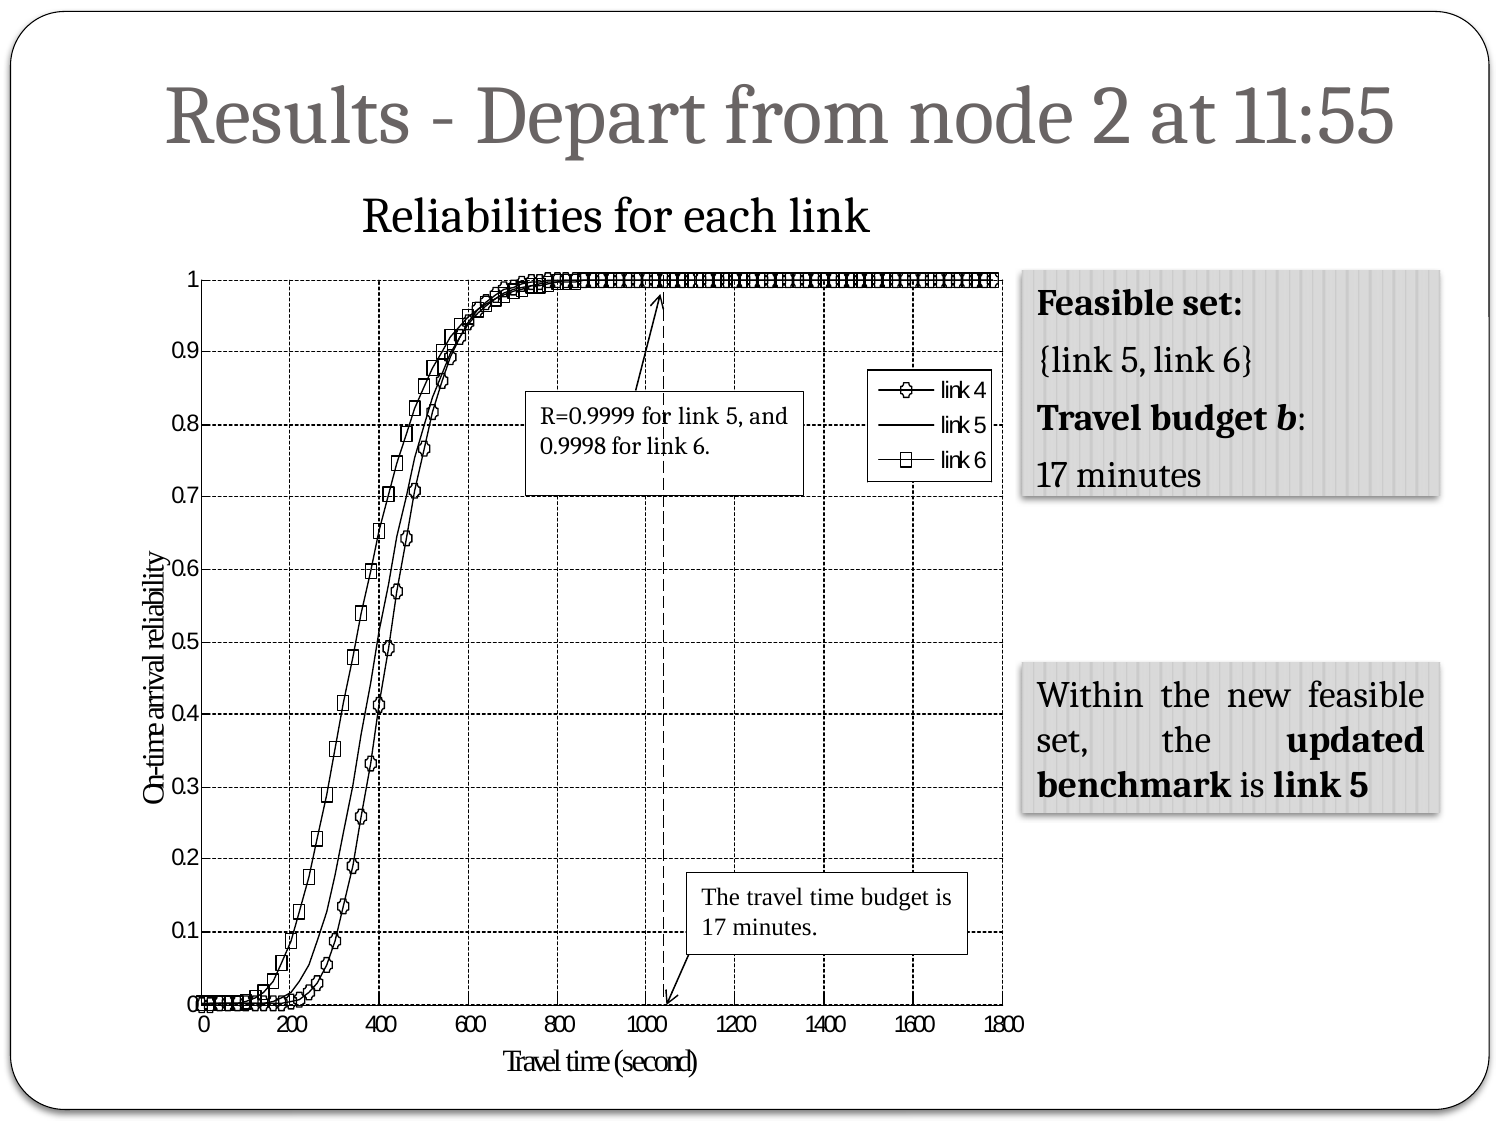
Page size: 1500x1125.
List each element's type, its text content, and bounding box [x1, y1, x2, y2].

text_box Within the new feasible set, the updated benchmark is link 5 [1108, 662, 1441, 813]
text_box Reliabilities for each link [346, 174, 913, 210]
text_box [524, 274, 968, 1006]
text_box Feasible set: {link 5, link 6} Travel budget b: 17 minutes [1108, 270, 1441, 497]
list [66, 212, 1101, 1105]
title Results - Depart from node 2 at 11:55 [150, 45, 1425, 175]
